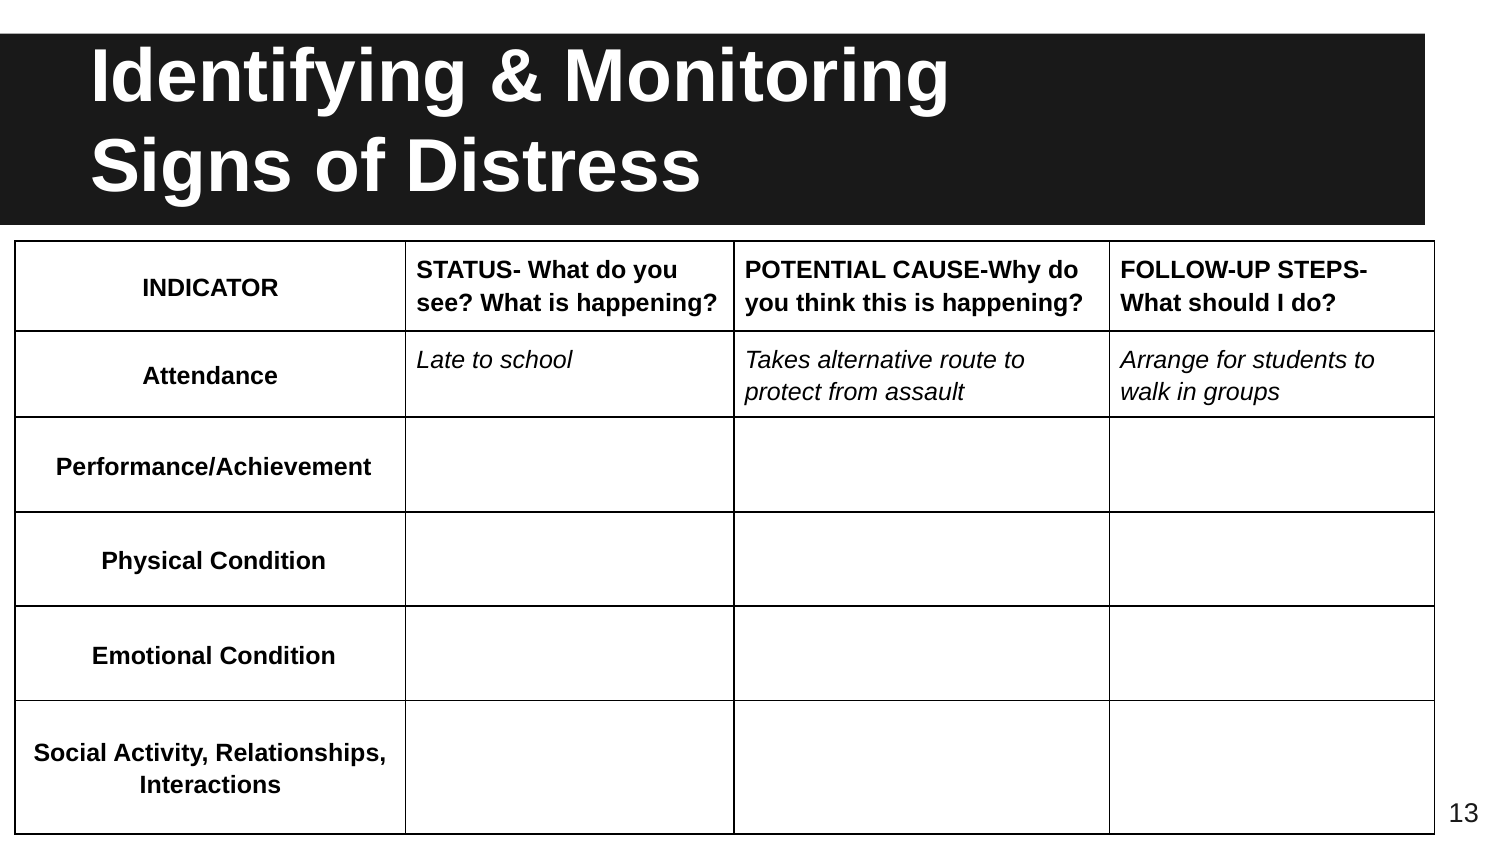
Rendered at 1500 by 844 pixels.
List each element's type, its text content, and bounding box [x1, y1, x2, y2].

table_cell Arrange for students to walk in groups [1110, 332, 1434, 416]
table_header POTENTIAL CAUSE-Why do you think this is happening? [735, 242, 1109, 330]
table_cell Emotional Condition [16, 607, 405, 700]
table_cell [1110, 701, 1434, 833]
table_cell Attendance [16, 332, 405, 416]
table_cell Physical Condition [16, 513, 405, 605]
table_cell Late to school [406, 332, 733, 416]
slide_number 13 [1403, 779, 1494, 844]
table_header FOLLOW-UP STEPS- What should I do? [1110, 242, 1434, 330]
table_header INDICATOR [16, 242, 405, 330]
table_cell [1110, 607, 1434, 700]
table_cell [406, 418, 733, 511]
table_cell [735, 513, 1109, 605]
title Identifying & Monitoring Signs of Distress [75, 33, 1425, 221]
table_cell [406, 607, 733, 700]
table_cell [1110, 418, 1434, 511]
table_cell [735, 607, 1109, 700]
table_cell [735, 418, 1109, 511]
table_cell Social Activity, Relationships, Interactions [16, 701, 405, 833]
table_cell Performance/Achievement [16, 418, 405, 511]
table_cell Takes alternative route to protect from assault [735, 332, 1109, 416]
table_header STATUS- What do you see? What is happening? [406, 242, 733, 330]
table_cell [1110, 513, 1434, 605]
table_cell [735, 701, 1109, 833]
table_cell [406, 513, 733, 605]
table_cell [406, 701, 733, 833]
